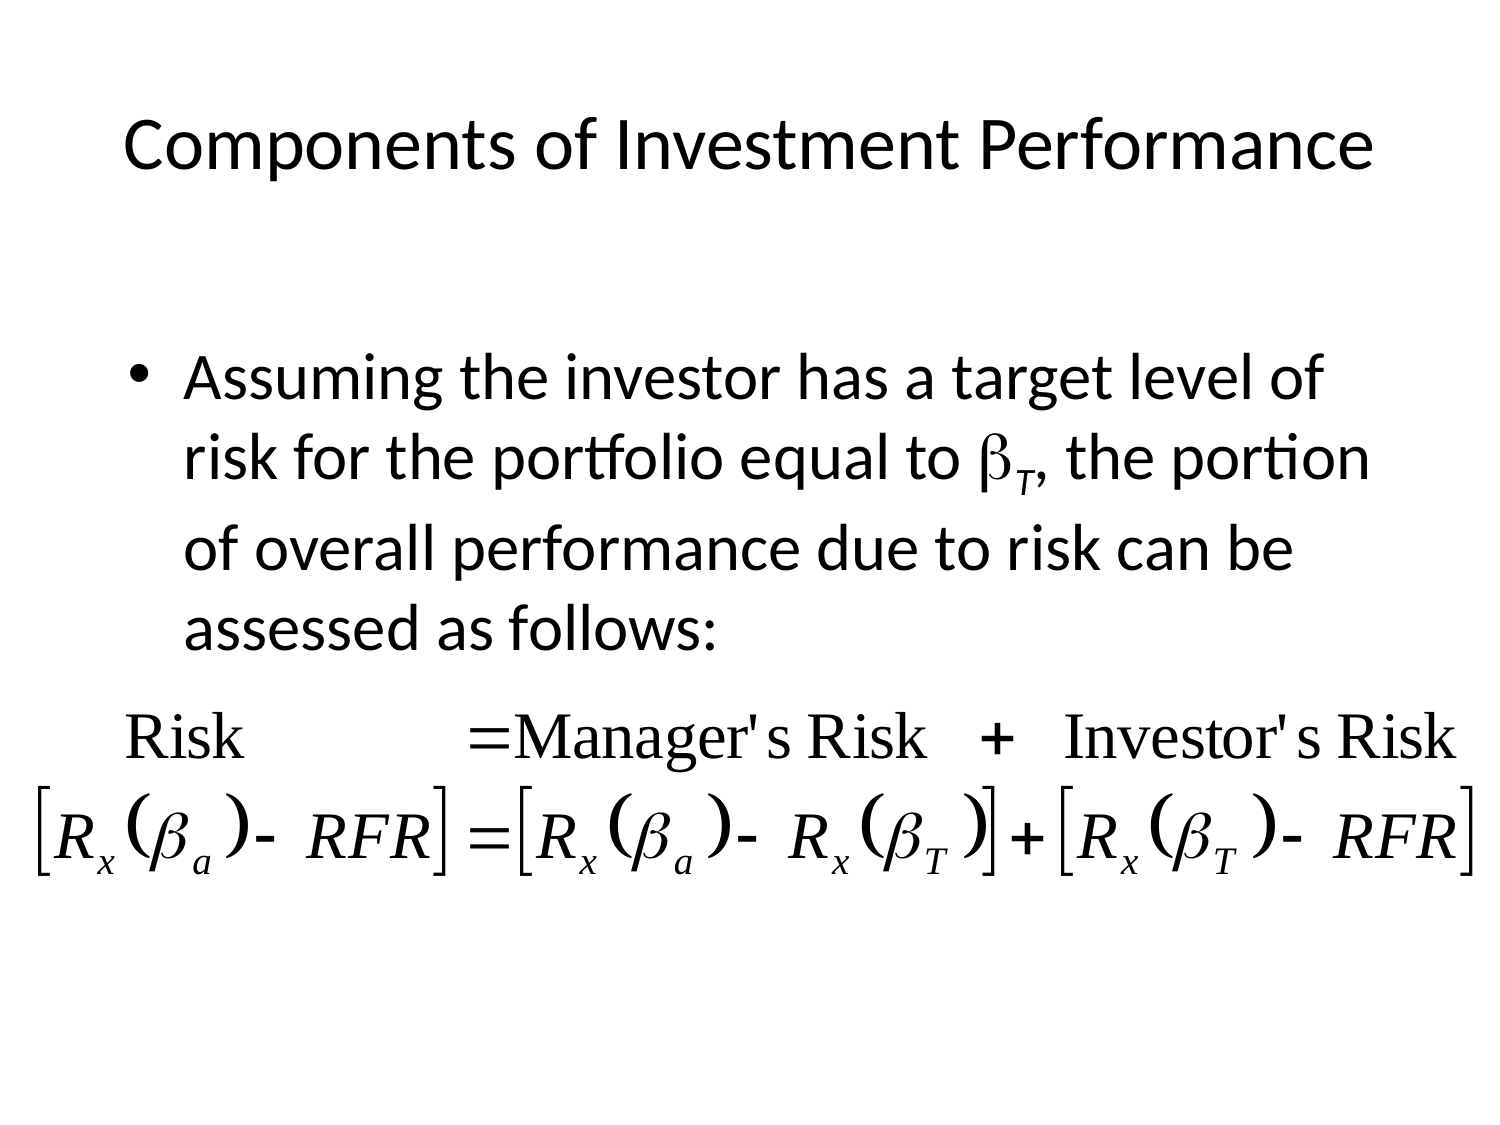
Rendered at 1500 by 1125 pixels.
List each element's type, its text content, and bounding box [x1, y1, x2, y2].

list Assuming the investor has a target level of risk for the portfolio equal to bT, the portion of overall performance due to risk can be assessed as follows: [112, 324, 1400, 675]
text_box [25, 698, 1487, 888]
title Components of Investment Performance [75, 45, 1425, 233]
